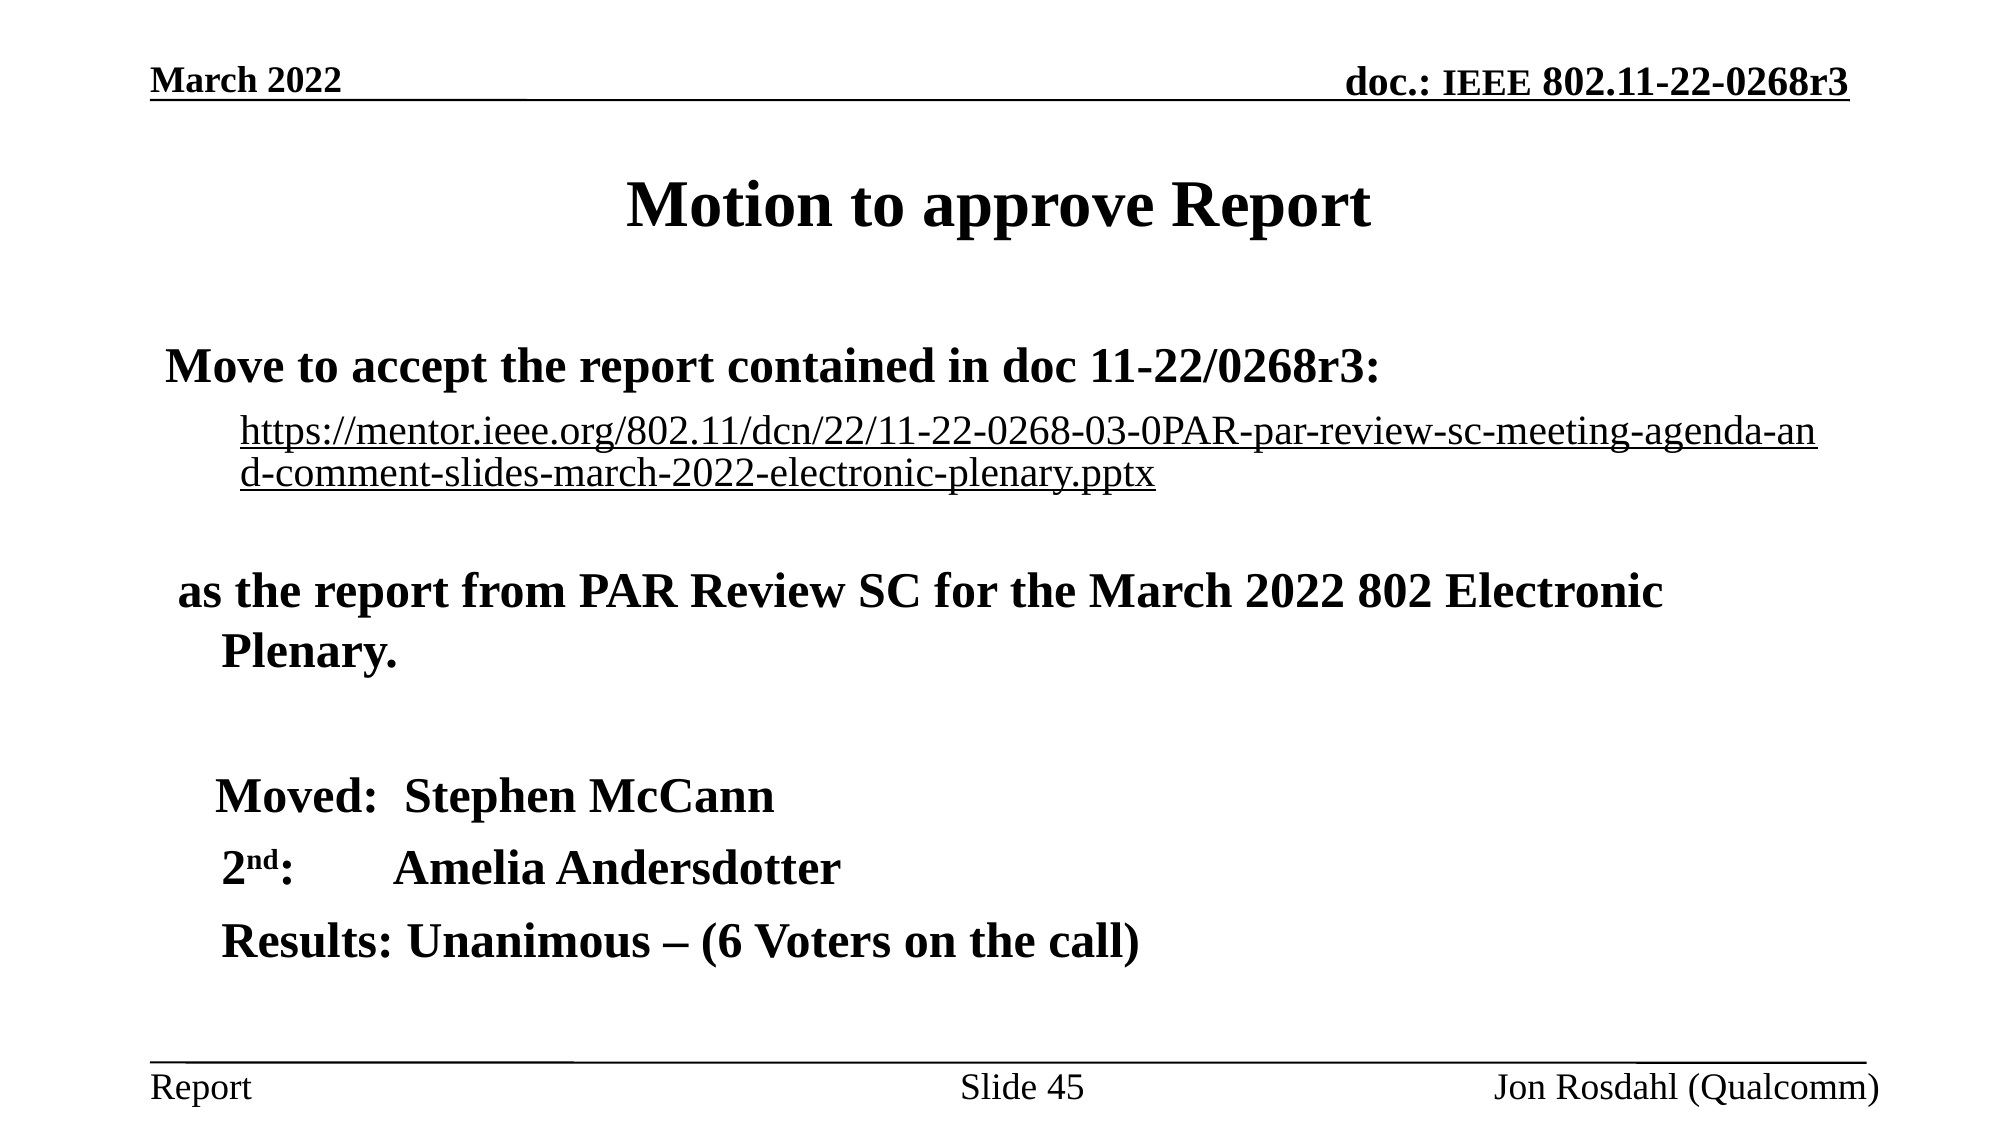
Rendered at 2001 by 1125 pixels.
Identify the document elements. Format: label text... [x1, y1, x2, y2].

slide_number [149, 49, 431, 100]
slide_number Slide 45 [950, 1061, 1095, 1125]
list Move to accept the report contained in doc 11-22/0268r3: https://mentor.ieee.org/802.11/dcn/22/11-22-0268-03-0PAR-par-review-sc-meeting-agenda-and-comment-slides-march-2022-electronic-plenary.pptx as the report from PAR Review SC for the March 2022 802 Electronic Plenary. Moved: Stephen McCann 2nd: Amelia Andersdotter Results: Unanimous – (6 Voters on the call) [149, 324, 1850, 1000]
footer Jon Rosdahl (Qualcomm) [1436, 1061, 1881, 1108]
title Motion to approve Report [149, 112, 1850, 288]
